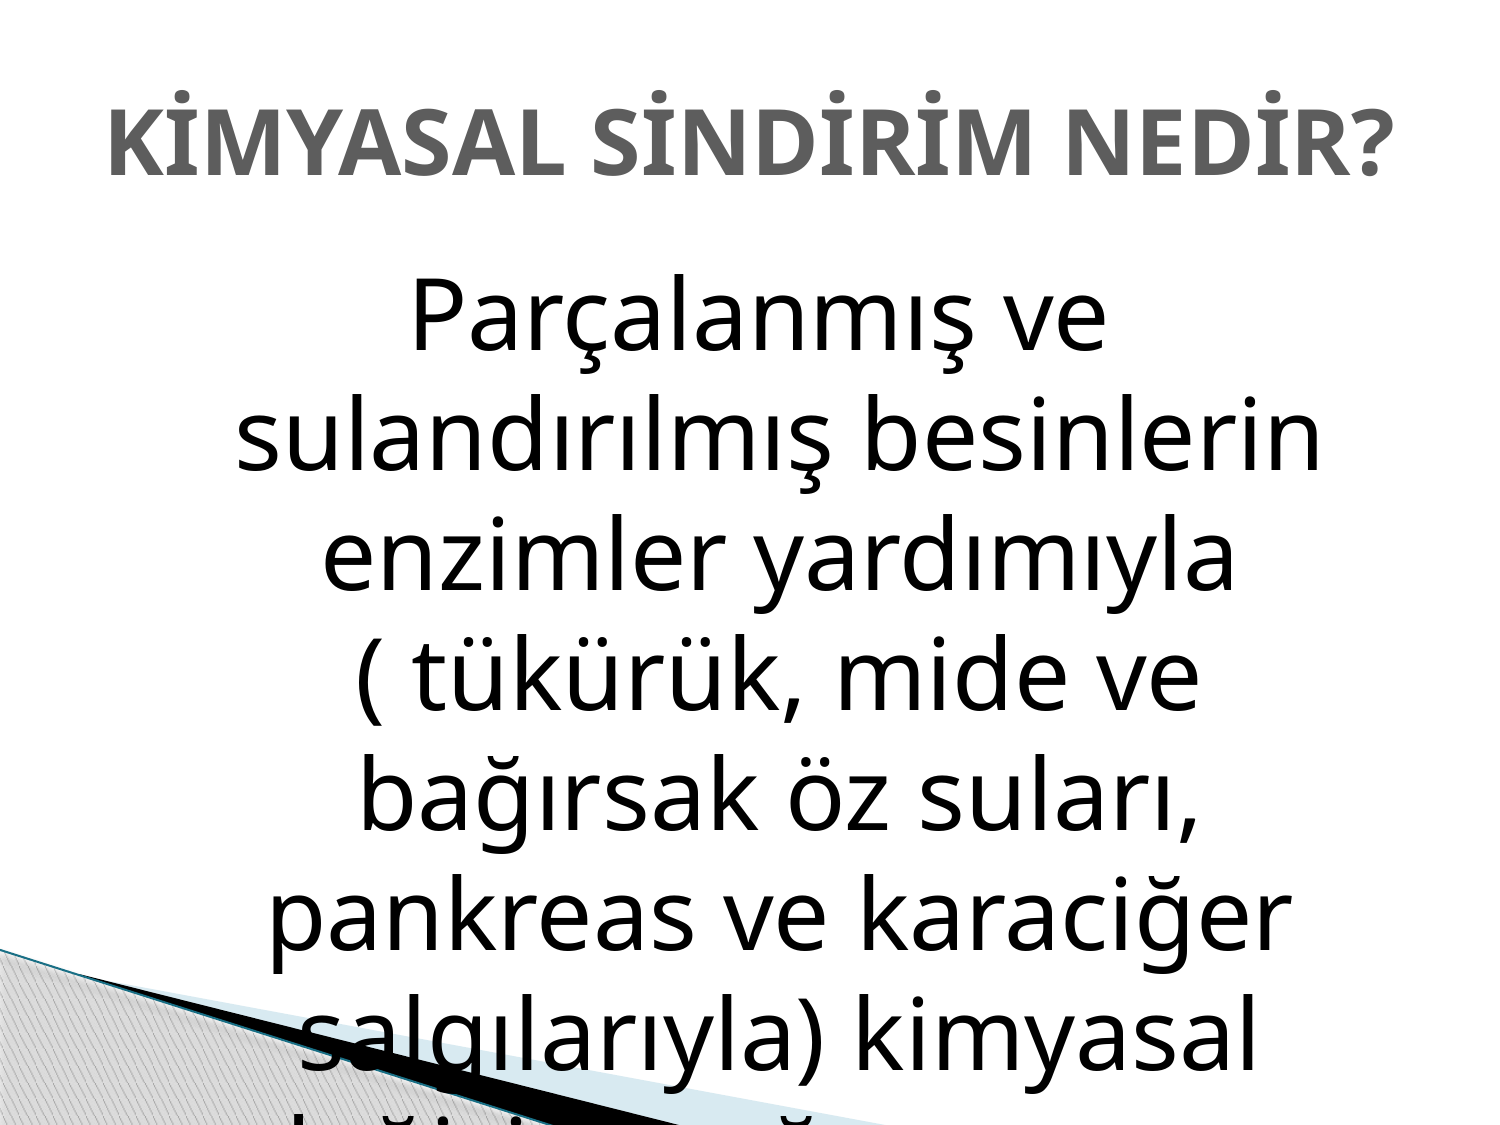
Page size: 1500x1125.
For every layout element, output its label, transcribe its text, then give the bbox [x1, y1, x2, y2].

title KİMYASAL SİNDİRİM NEDİR? [75, 45, 1425, 233]
list Parçalanmış ve sulandırılmış besinlerin enzimler yardımıyla ( tükürük, mide ve bağırsak öz suları, pankreas ve karaciğer salgılarıyla) kimyasal değişime uğrayıp, yapı taşlarına parçalanmasına denir. Kimyasal sindirimde mutlaka enzim ve su kullanılır. [75, 243, 1425, 986]
